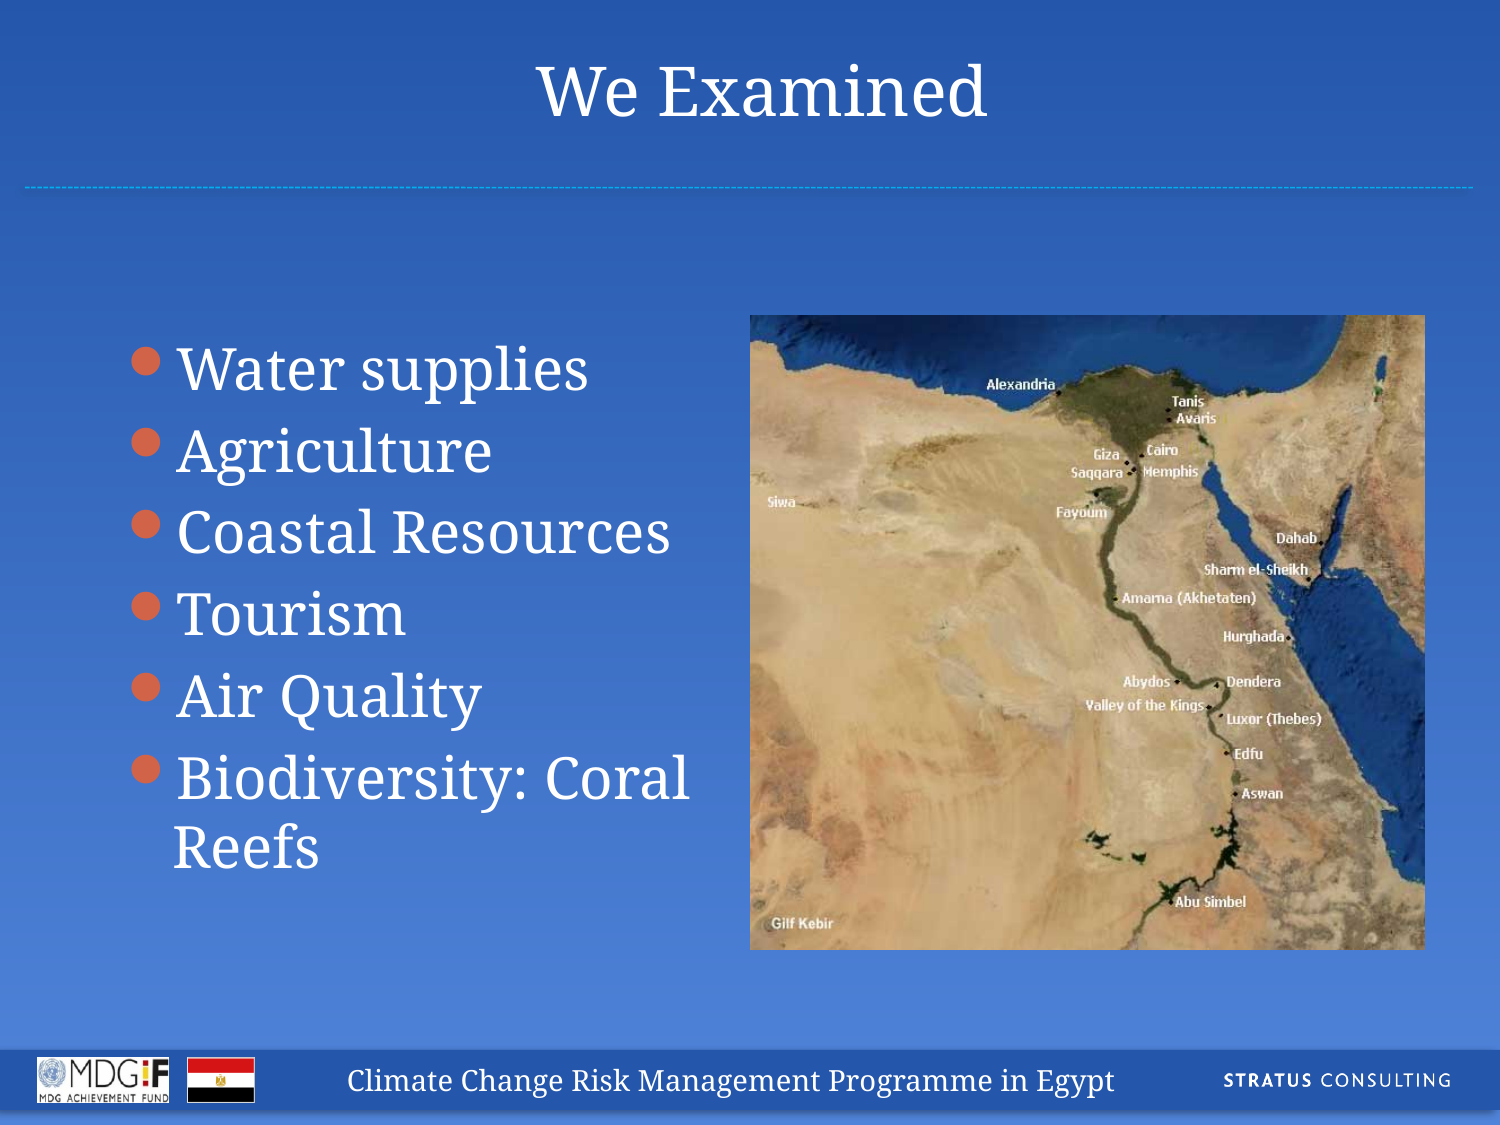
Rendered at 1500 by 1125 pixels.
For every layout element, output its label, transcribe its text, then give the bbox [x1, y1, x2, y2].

picture [187, 1057, 255, 1103]
list Water supplies Agriculture Coastal Resources Tourism Air Quality Biodiversity: Coral Reefs [112, 324, 738, 1000]
title We Examined [125, 0, 1400, 138]
picture [1224, 1073, 1450, 1087]
picture [749, 315, 1426, 950]
picture [37, 1057, 169, 1103]
